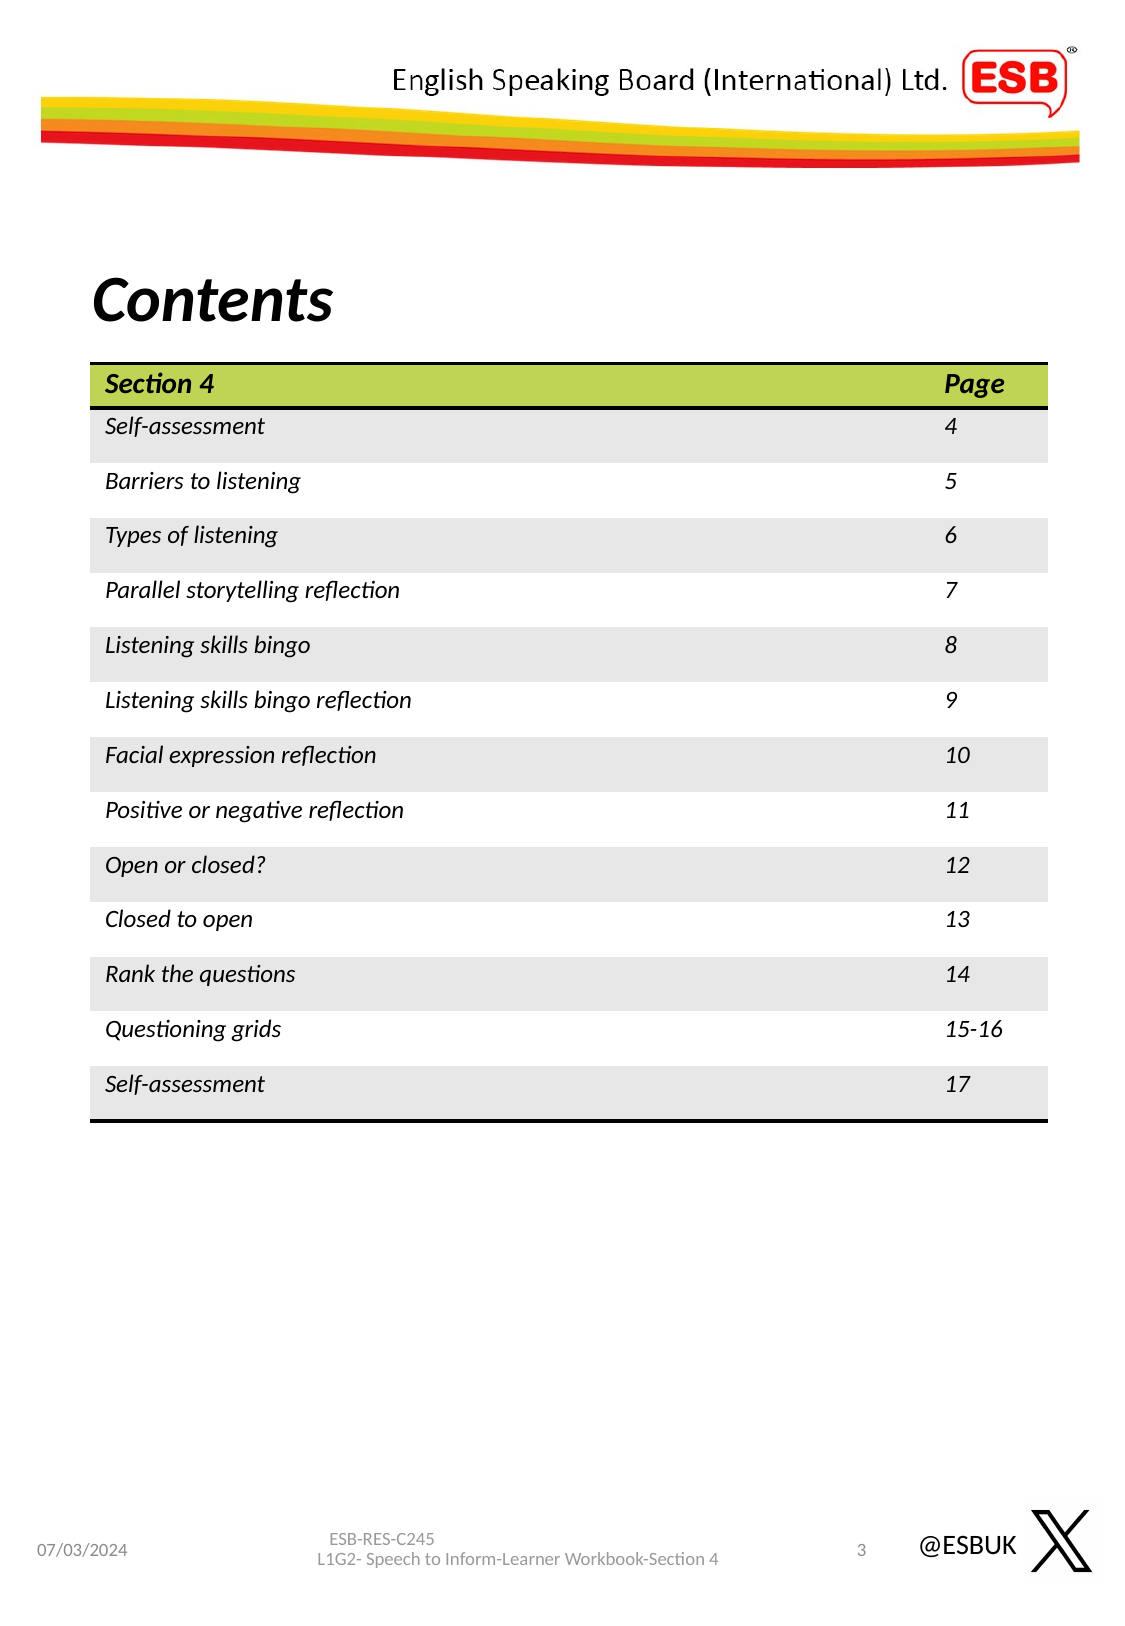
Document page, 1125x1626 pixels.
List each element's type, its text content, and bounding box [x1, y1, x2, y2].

table_cell Open or closed? [90, 847, 929, 902]
table_header Page [929, 365, 1048, 406]
picture [1022, 1497, 1103, 1585]
slide_number 3 [697, 1506, 882, 1593]
title Contents [77, 257, 1048, 344]
table_cell Questioning grids [90, 1011, 929, 1066]
table_cell Facial expression reflection [90, 737, 929, 792]
table_cell Closed to open [90, 902, 929, 957]
table_cell Self-assessment [90, 1066, 929, 1119]
table_cell 5 [929, 463, 1048, 518]
table_cell 15-16 [929, 1011, 1048, 1066]
table_cell 10 [929, 737, 1048, 792]
footer ESB-RES-C245 L1G2- Speech to Inform-Learner Workbook-Section 4 [296, 1506, 697, 1593]
table_cell Rank the questions [90, 957, 929, 1011]
picture [0, 1, 1125, 234]
table_cell Types of listening [90, 518, 929, 573]
table_cell 12 [929, 847, 1048, 902]
table_cell 6 [929, 518, 1048, 573]
table_cell 11 [929, 792, 1048, 847]
table_cell 17 [929, 1066, 1048, 1119]
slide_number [22, 1506, 276, 1593]
table_cell Listening skills bingo reflection [90, 682, 929, 737]
table_header Section 4 [90, 365, 929, 406]
table_cell Positive or negative reflection [90, 792, 929, 847]
table_cell 7 [929, 573, 1048, 627]
table_cell 4 [929, 410, 1048, 463]
table_cell 8 [929, 627, 1048, 682]
table_cell Self-assessment [90, 410, 929, 463]
table_cell 9 [929, 682, 1048, 737]
table_cell Barriers to listening [90, 463, 929, 518]
table_cell 13 [929, 902, 1048, 957]
table_cell 14 [929, 957, 1048, 1011]
table_cell Listening skills bingo [90, 627, 929, 682]
table_cell Parallel storytelling reflection [90, 573, 929, 627]
